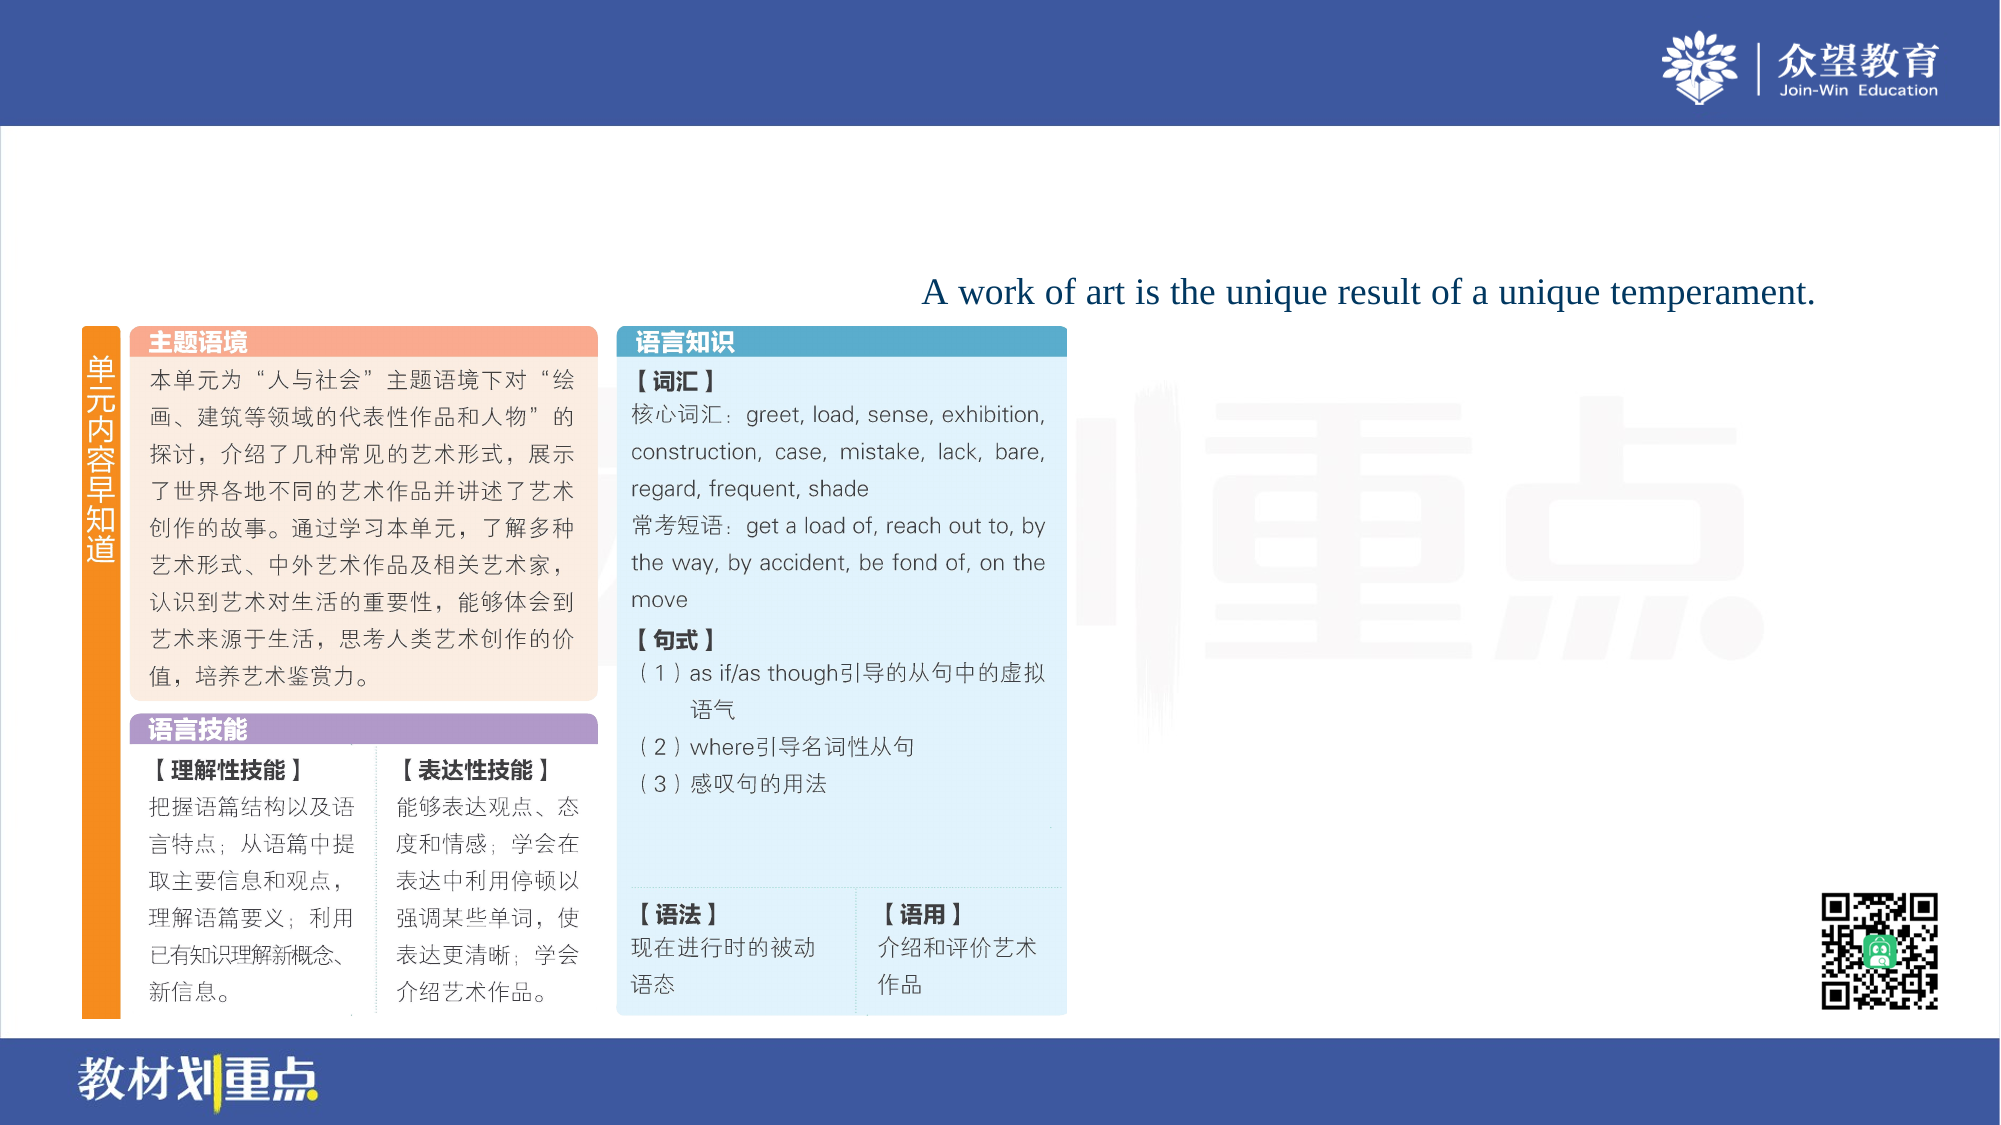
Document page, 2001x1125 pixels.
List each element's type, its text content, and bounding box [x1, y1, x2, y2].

text_box A work of art is the unique result of a unique temperament. [82, 247, 1817, 374]
picture [0, 0, 2000, 1125]
